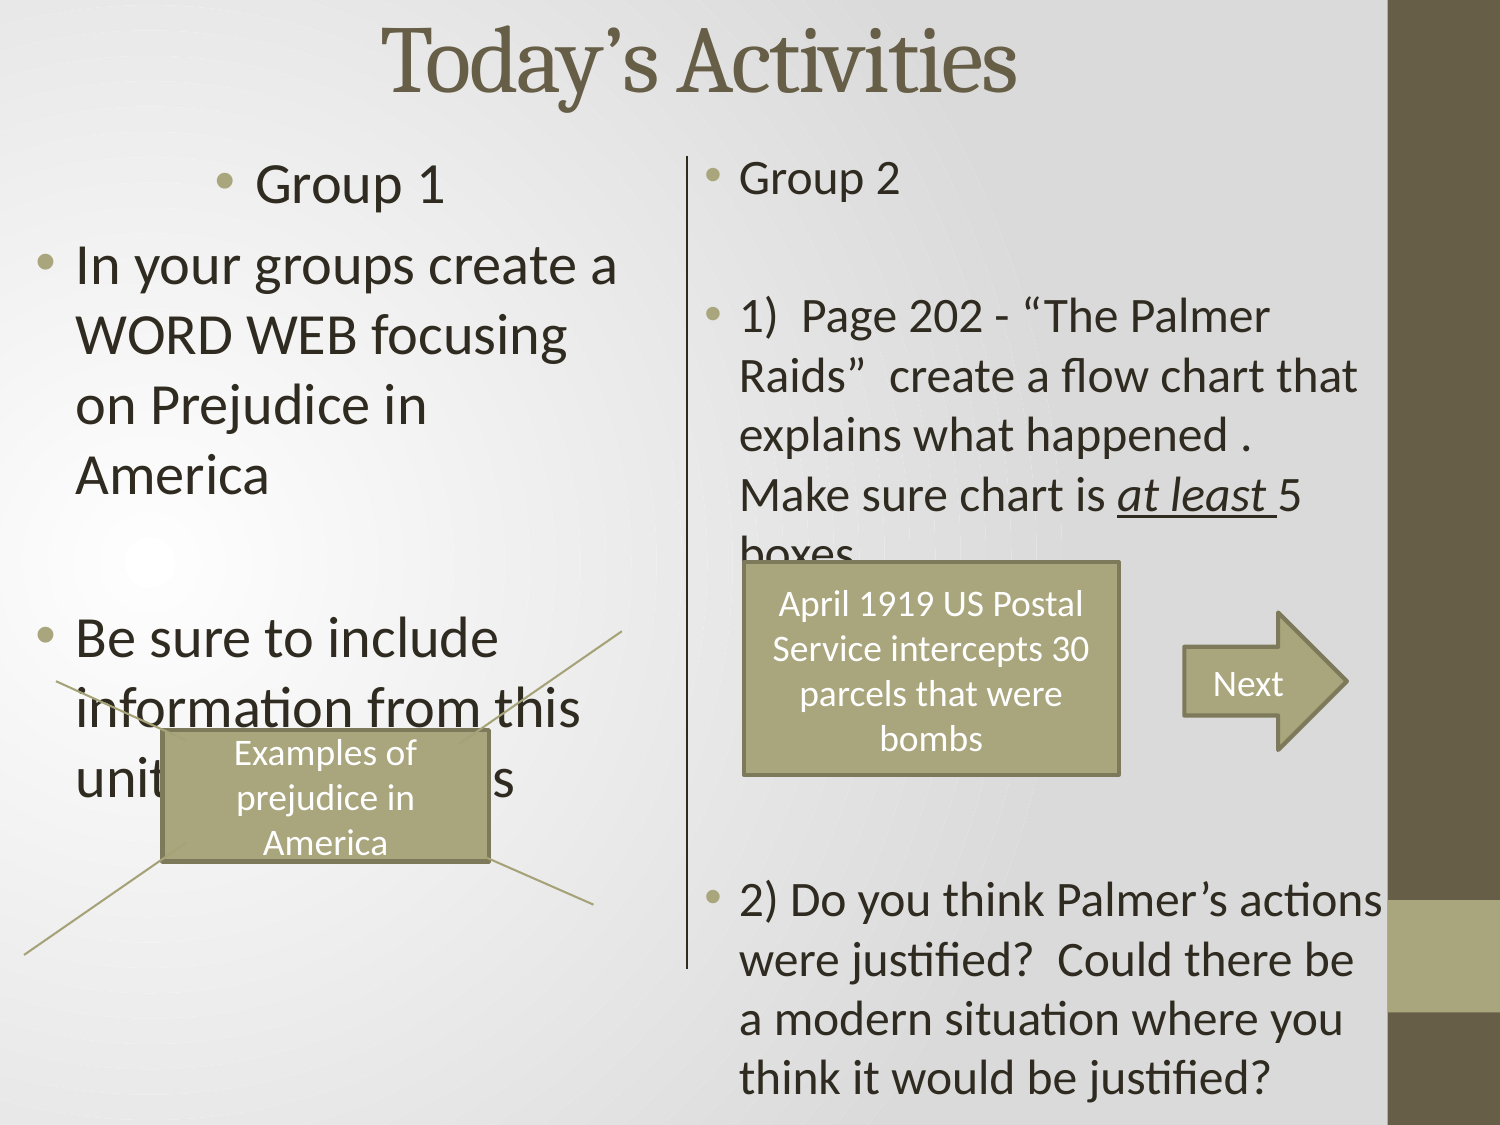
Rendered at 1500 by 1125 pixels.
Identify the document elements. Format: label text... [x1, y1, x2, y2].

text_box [23, 841, 187, 956]
list Group 1 In your groups create a WORD WEB focusing on Prejudice in America Be sure to include information from this unit and past units [0, 137, 640, 1049]
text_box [484, 856, 594, 906]
title Today’s Activities [75, 2, 1325, 107]
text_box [55, 680, 187, 742]
text_box Next [1182, 610, 1349, 752]
text_box April 1919 US Postal Service intercepts 30 parcels that were bombs [742, 560, 1121, 777]
list Group 2 1) Page 202 - “The Palmer Raids” create a flow chart that explains what happened . Make sure chart is at least 5 boxes. 2) Do you think Palmer’s actions were justified? Could there be a modern situation where you think it would be justified? [672, 137, 1400, 1125]
text_box Examples of prejudice in America [160, 728, 491, 864]
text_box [458, 630, 623, 745]
